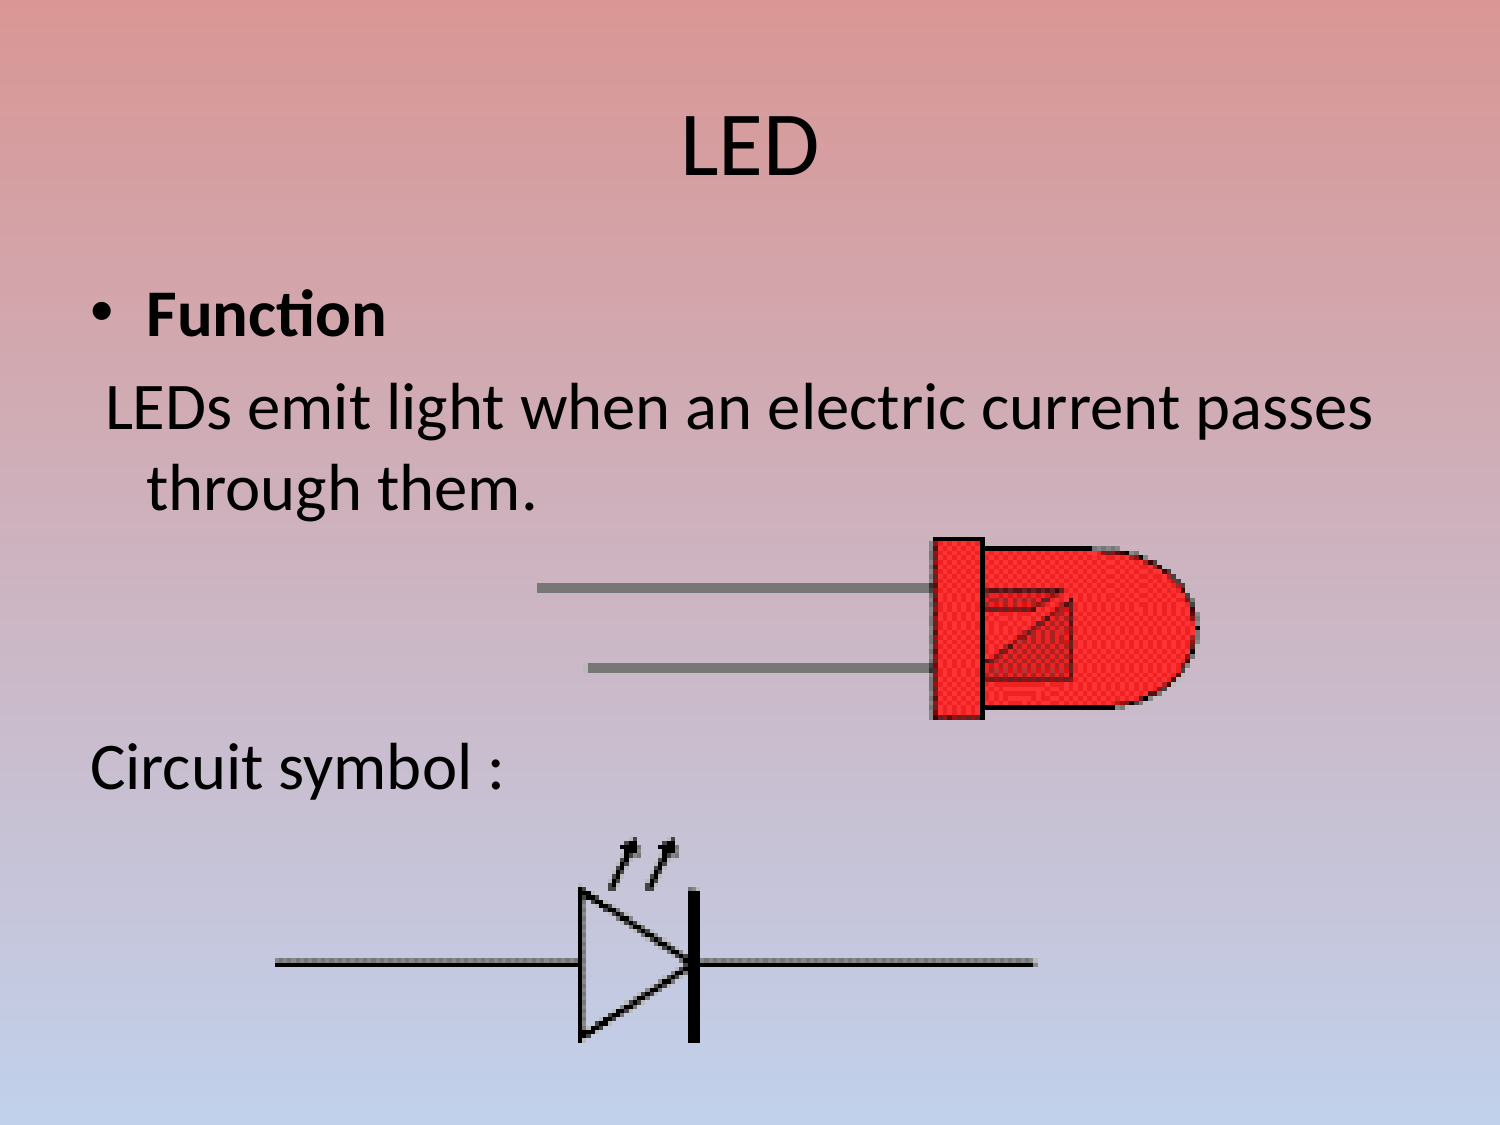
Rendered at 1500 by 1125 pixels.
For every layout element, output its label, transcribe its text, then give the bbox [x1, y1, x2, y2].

picture [274, 837, 1038, 1043]
list Function LEDs emit light when an electric current passes through them. Circuit symbol : [75, 262, 1425, 1005]
title LED [75, 45, 1425, 233]
picture [537, 537, 1201, 720]
